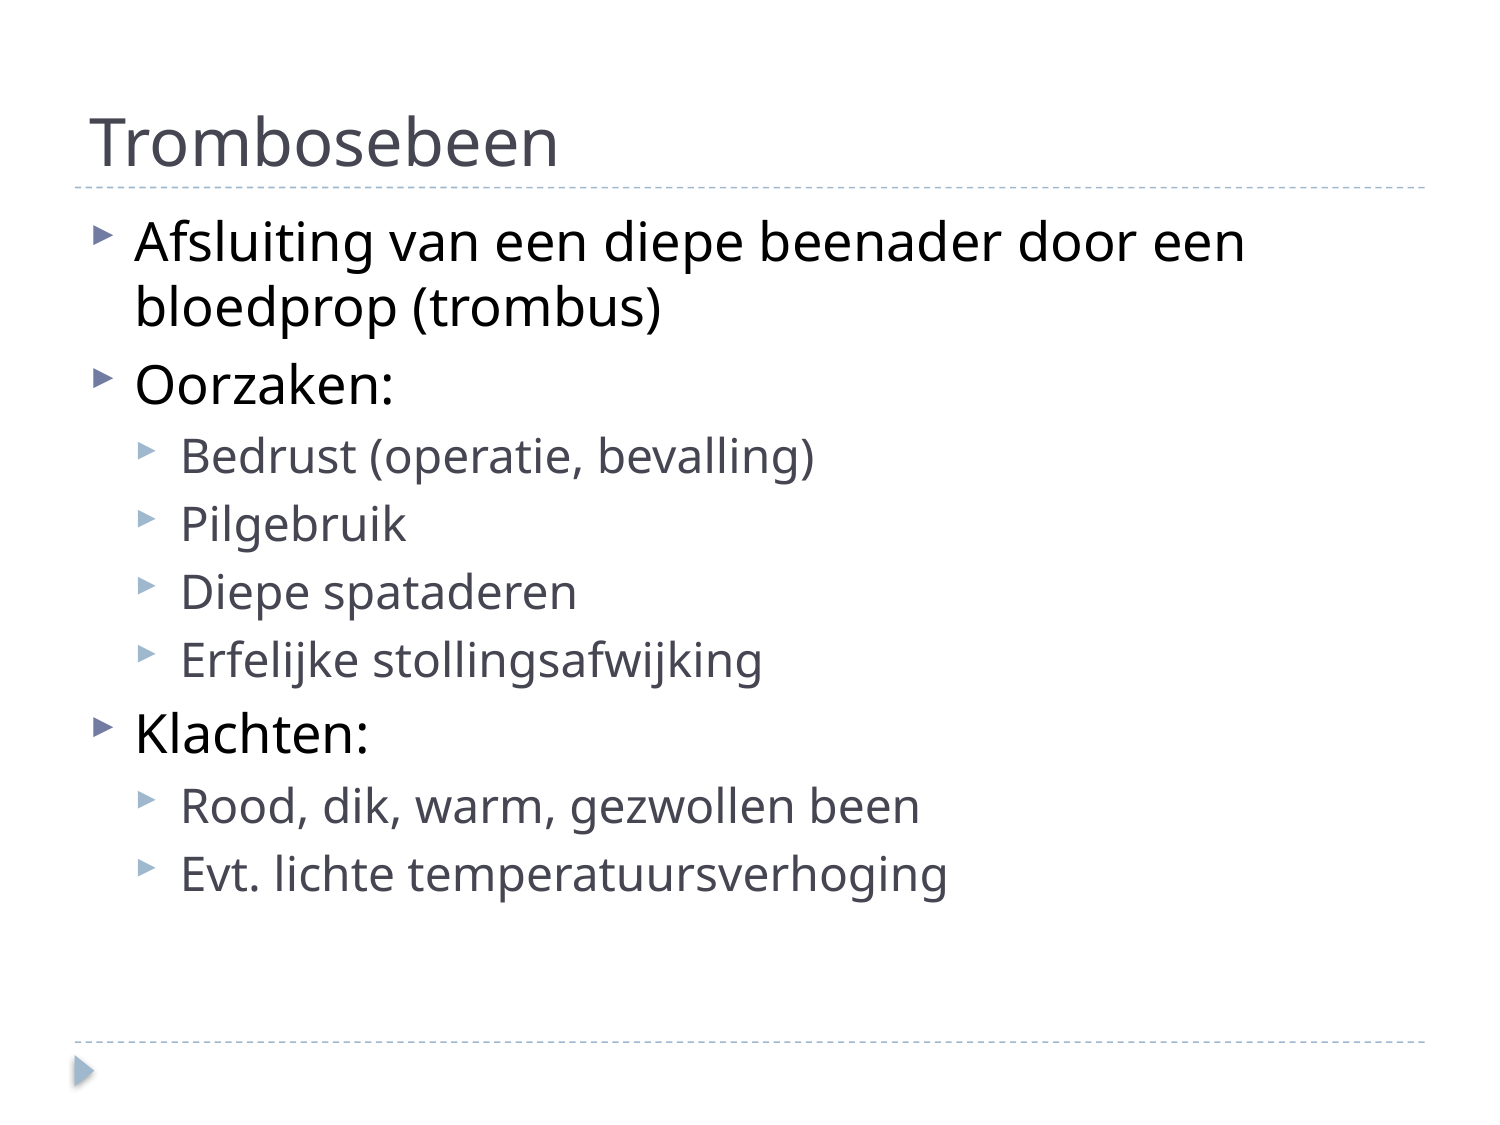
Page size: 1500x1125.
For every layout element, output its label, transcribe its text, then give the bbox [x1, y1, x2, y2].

title Trombosebeen [75, 24, 1425, 188]
list Afsluiting van een diepe beenader door een bloedprop (trombus) Oorzaken: Bedrust (operatie, bevalling) Pilgebruik Diepe spataderen Erfelijke stollingsafwijking Klachten: Rood, dik, warm, gezwollen been Evt. lichte temperatuursverhoging [75, 200, 1425, 1010]
